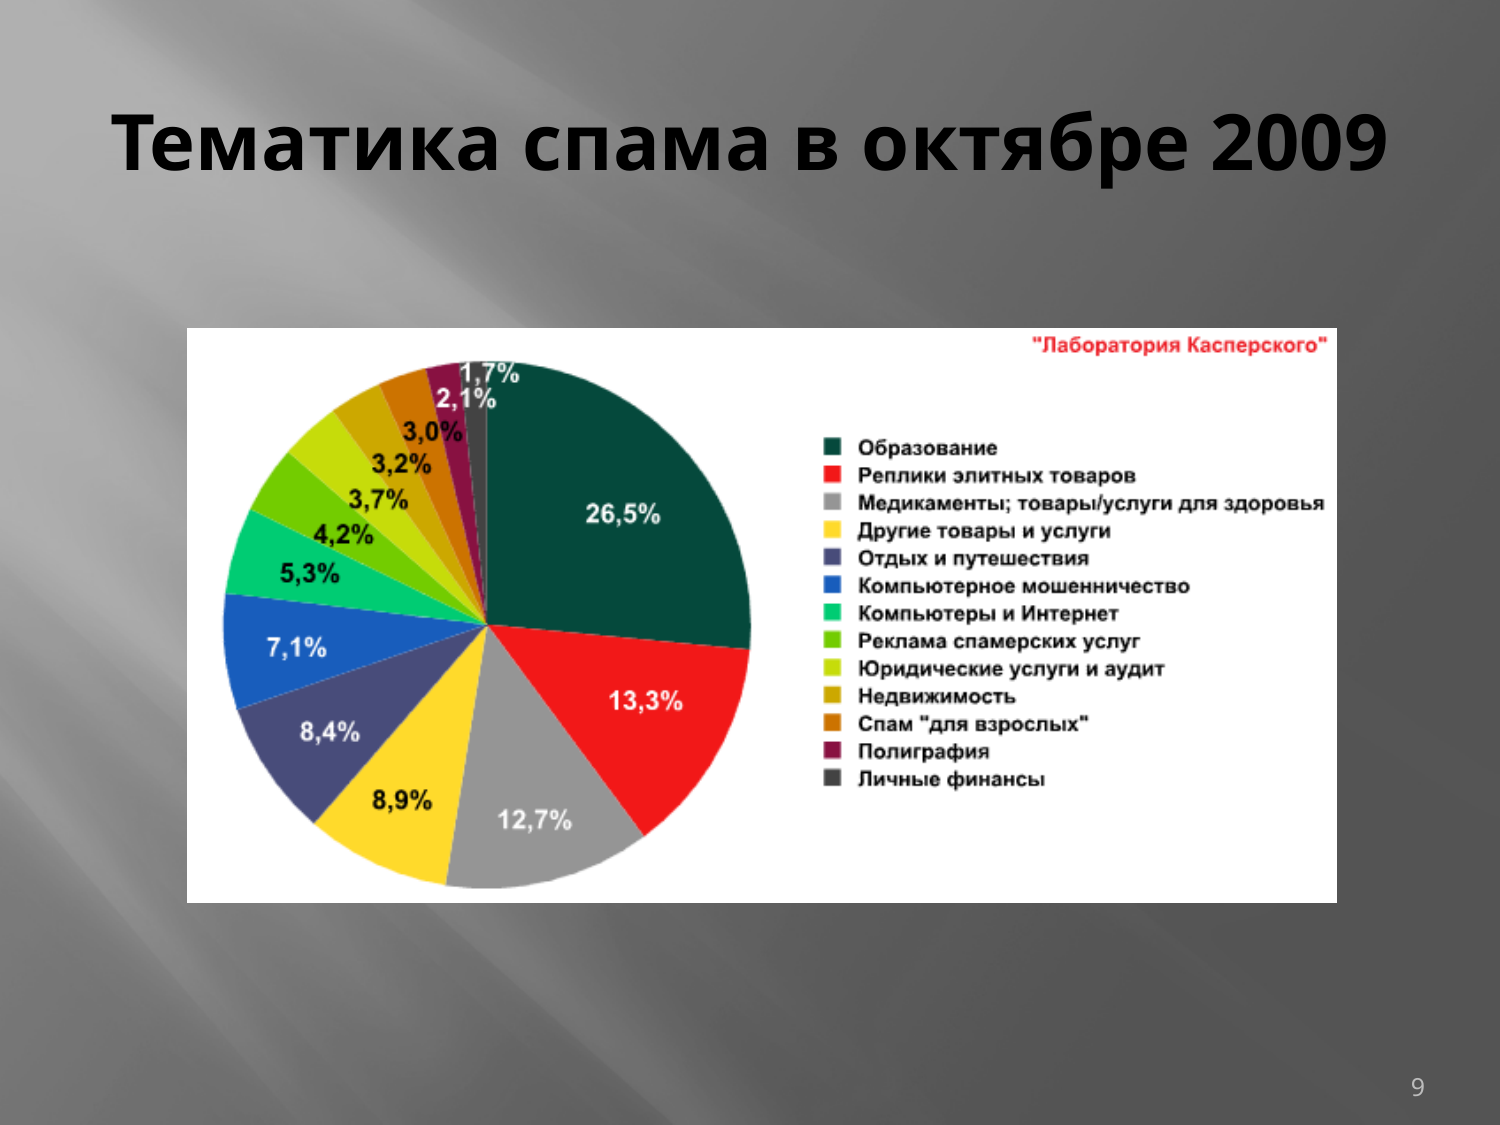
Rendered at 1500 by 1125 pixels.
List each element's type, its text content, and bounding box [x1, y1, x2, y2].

slide_number 9 [1299, 1052, 1425, 1113]
title Тематика спама в октябре 2009 [75, 45, 1425, 233]
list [187, 327, 1337, 903]
